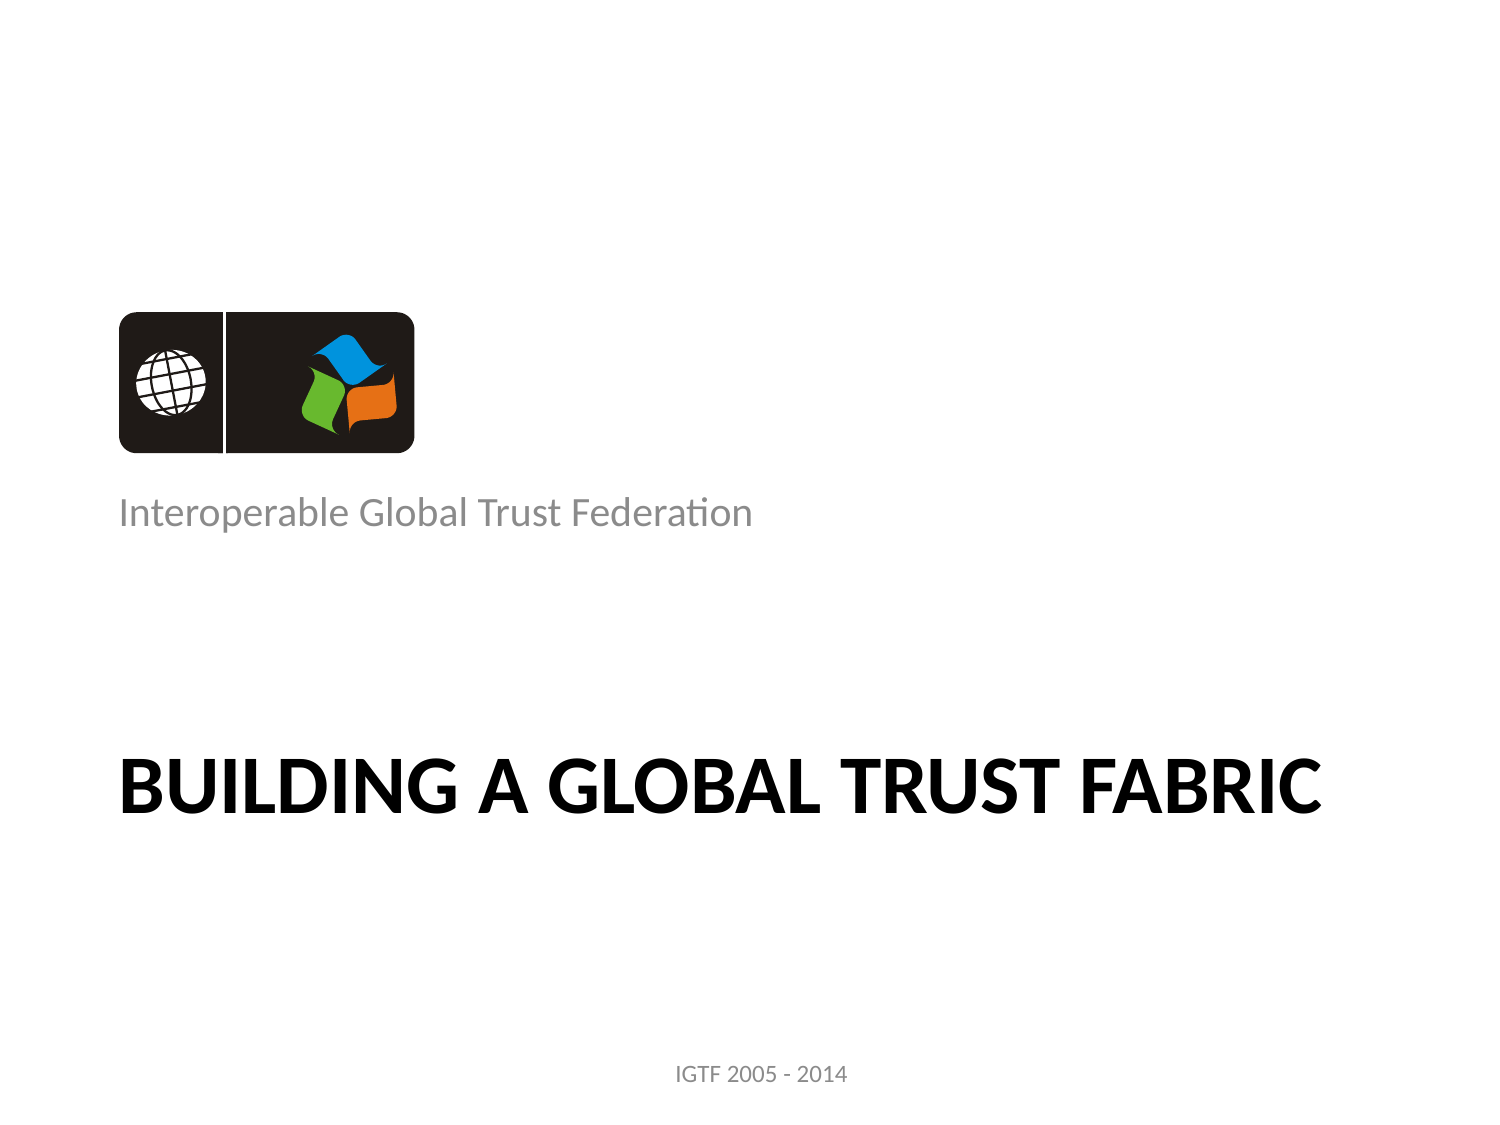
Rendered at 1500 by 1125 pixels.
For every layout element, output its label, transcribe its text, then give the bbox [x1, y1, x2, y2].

footer IGTF 2005 - 2014 [242, 1042, 1282, 1103]
list Interoperable Global Trust Federation [118, 476, 1394, 723]
title Building a global trust fabric [118, 723, 1394, 947]
